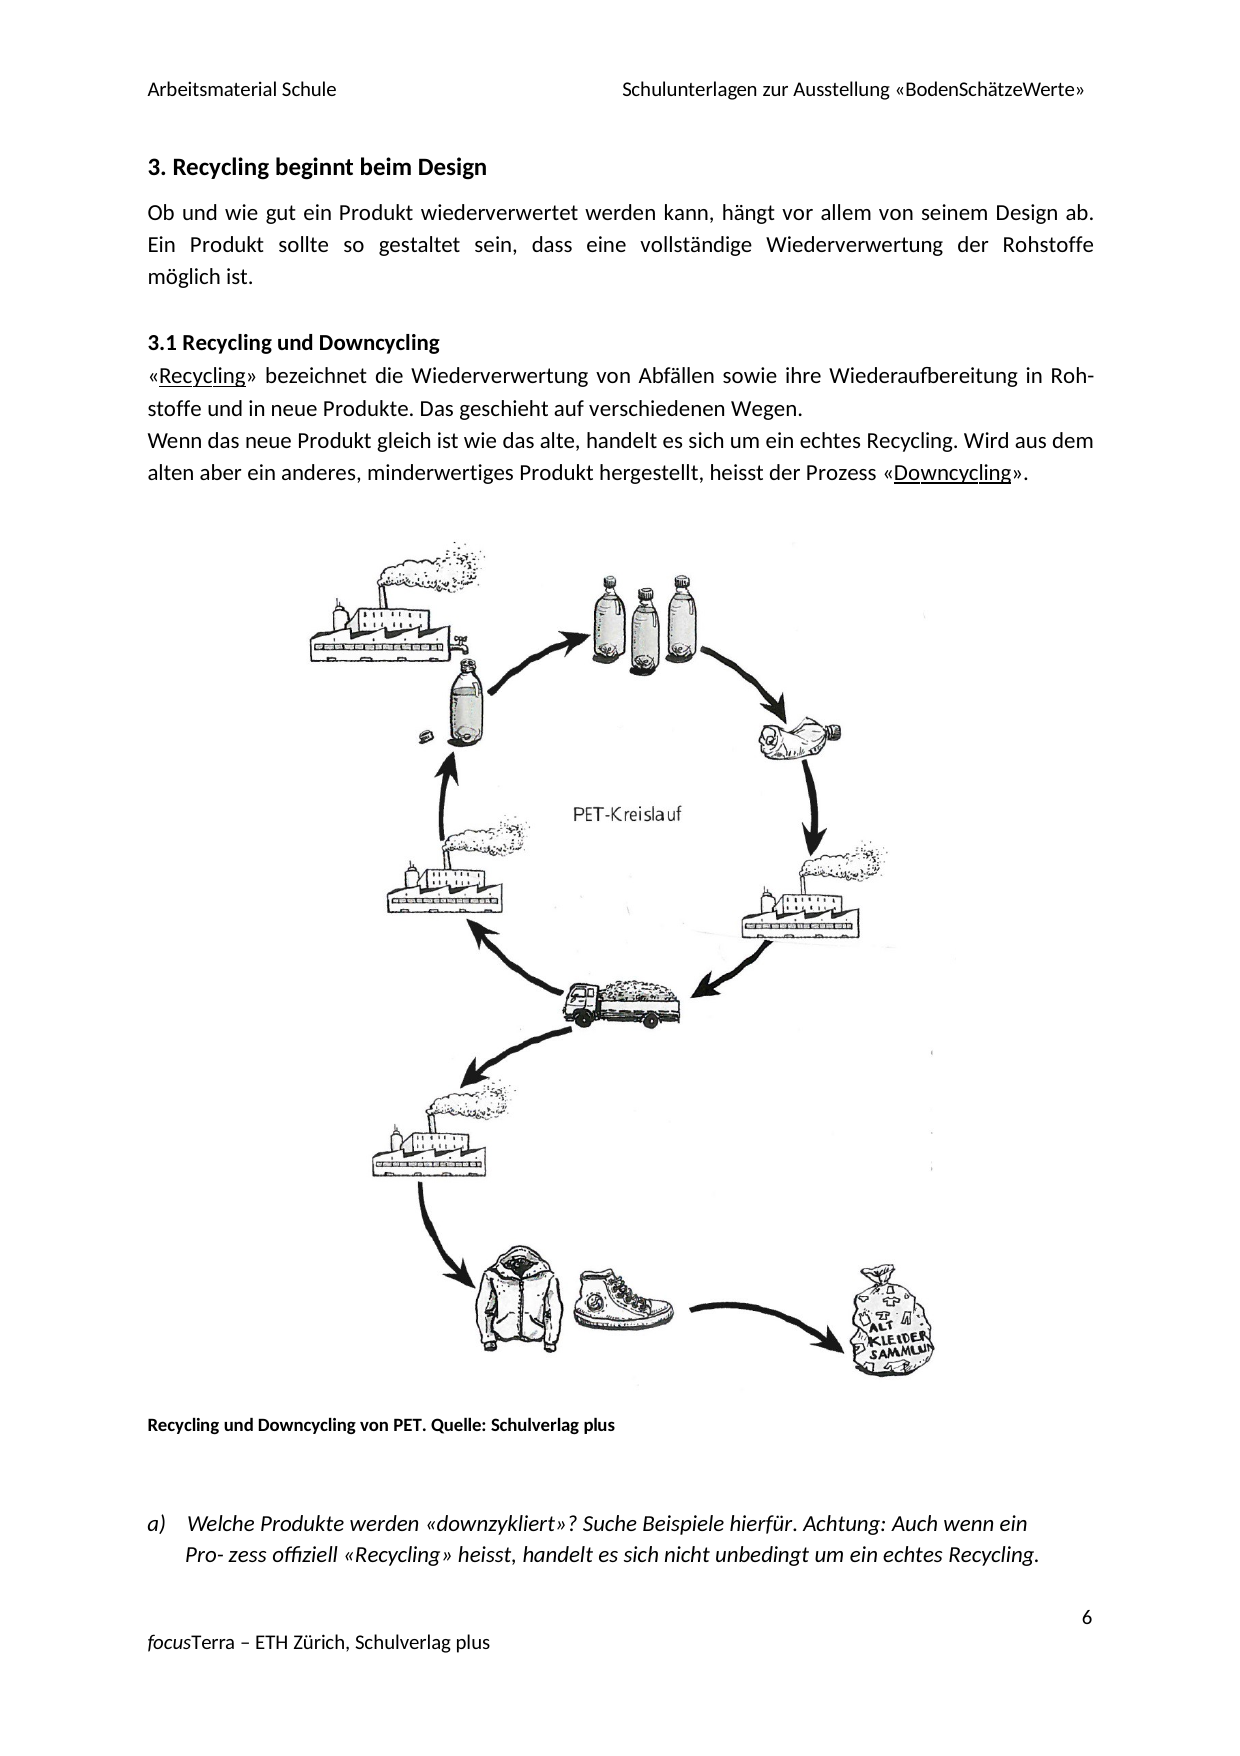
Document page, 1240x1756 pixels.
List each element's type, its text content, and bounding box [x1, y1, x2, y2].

text_box a) Welche Produkte werden «downzykliert»? Suche Beispiele hierfür. Achtung: Auch wenn ein Pro- zess offiziell «Recycling» heisst, handelt es sich nicht unbedingt um ein echtes Recycling. [145, 1503, 1072, 1568]
slide_number 6 [1067, 1603, 1097, 1756]
text_box Arbeitsmaterial Schule [145, 75, 341, 101]
text_box Recycling und Downcycling von PET. Quelle: Schulverlag plus [145, 1412, 621, 1436]
text_box Schulunterlagen zur Ausstellung «BodenSchätzeWerte» [620, 75, 1095, 101]
text_box [284, 517, 956, 1408]
footer focusTerra – ETH Zürich, Schulverlag plus [145, 1628, 496, 1756]
text_box 3. Recycling beginnt beim Design Ob und wie gut ein Produkt wiederverwertet werden kann, hängt vor allem von seinem Design ab. Ein Produkt sollte so gestaltet sein, dass eine vollständige Wiederverwertung der Rohstoffe möglich ist. 3.1 Recycling und Downcycling «Recycling» bezeichnet die Wiederverwertung von Abfällen sowie ihre Wiederaufbereitung in Roh- stoffe und in neue Produkte. Das geschieht auf verschiedenen Wegen. Wenn das neue Produkt gleich ist wie das alte, handelt es sich um ein echtes Recycling. Wird aus dem alten aber ein anderes, minderwertiges Produkt hergestellt, heisst der Prozess «Downcycling». [145, 150, 1096, 486]
